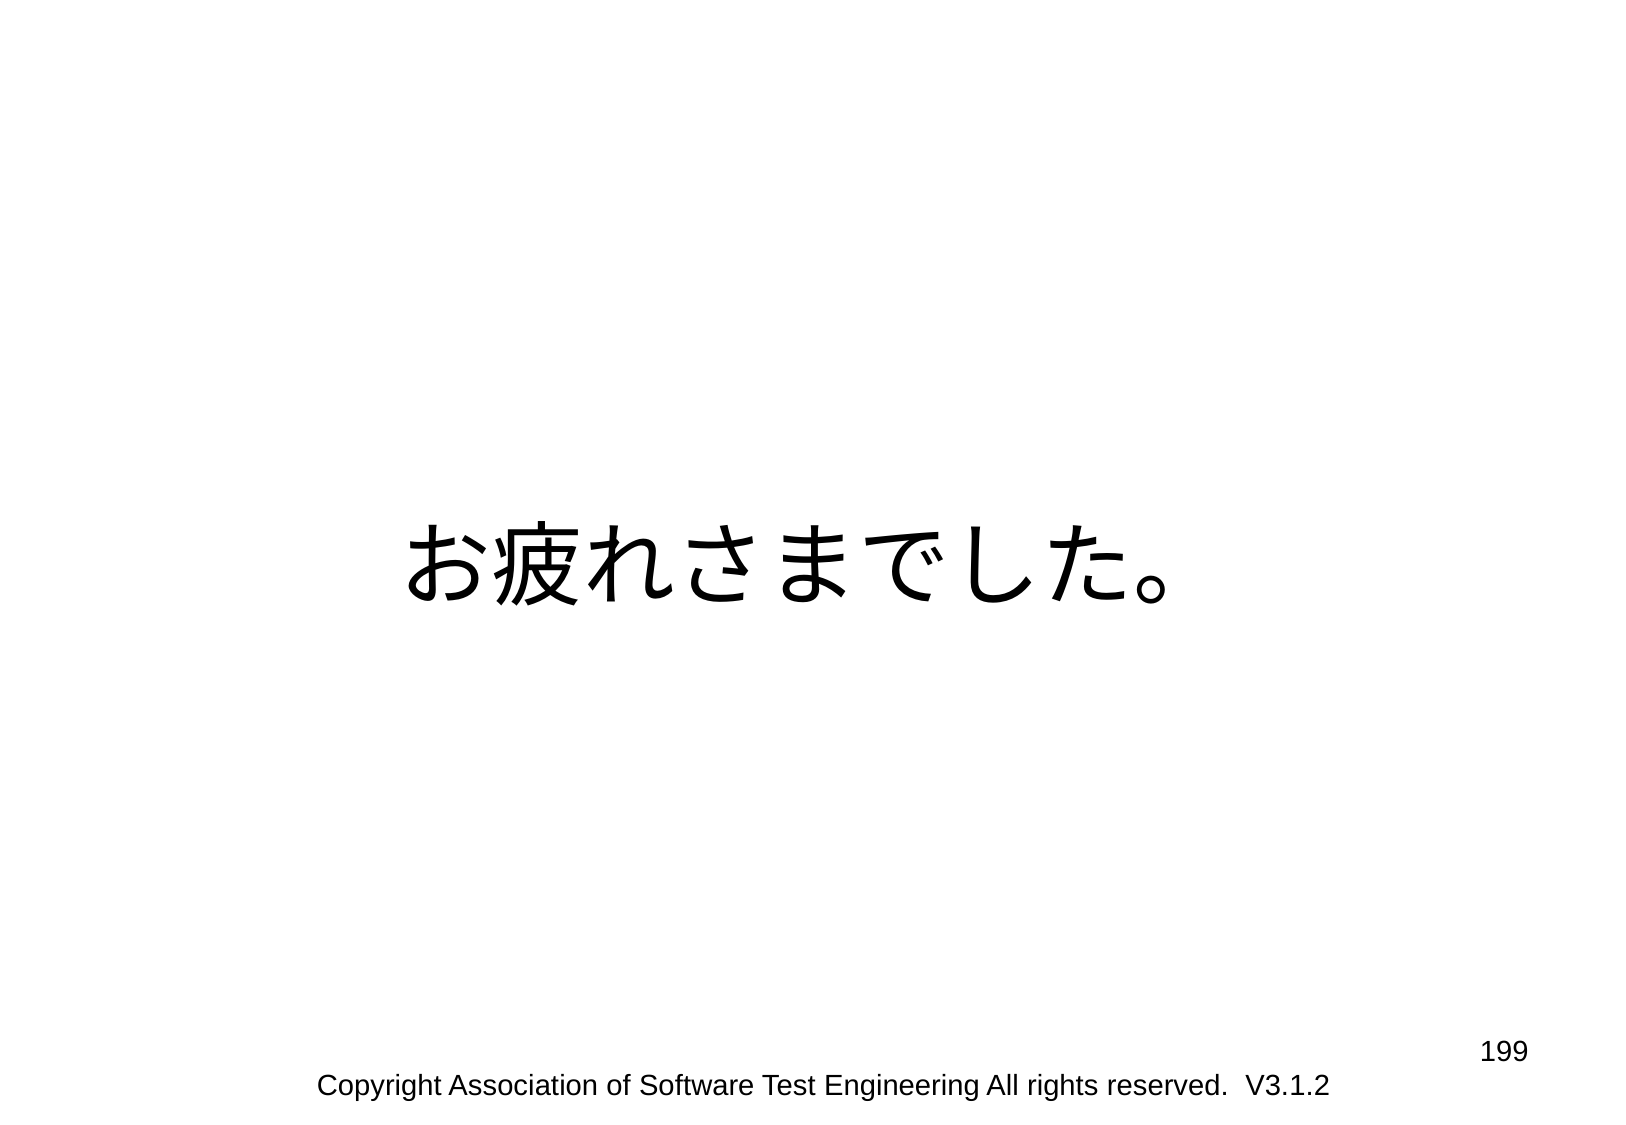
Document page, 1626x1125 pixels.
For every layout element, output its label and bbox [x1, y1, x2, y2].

footer [233, 1058, 1416, 1103]
slide_number [1164, 1024, 1544, 1103]
title [80, 467, 1544, 656]
